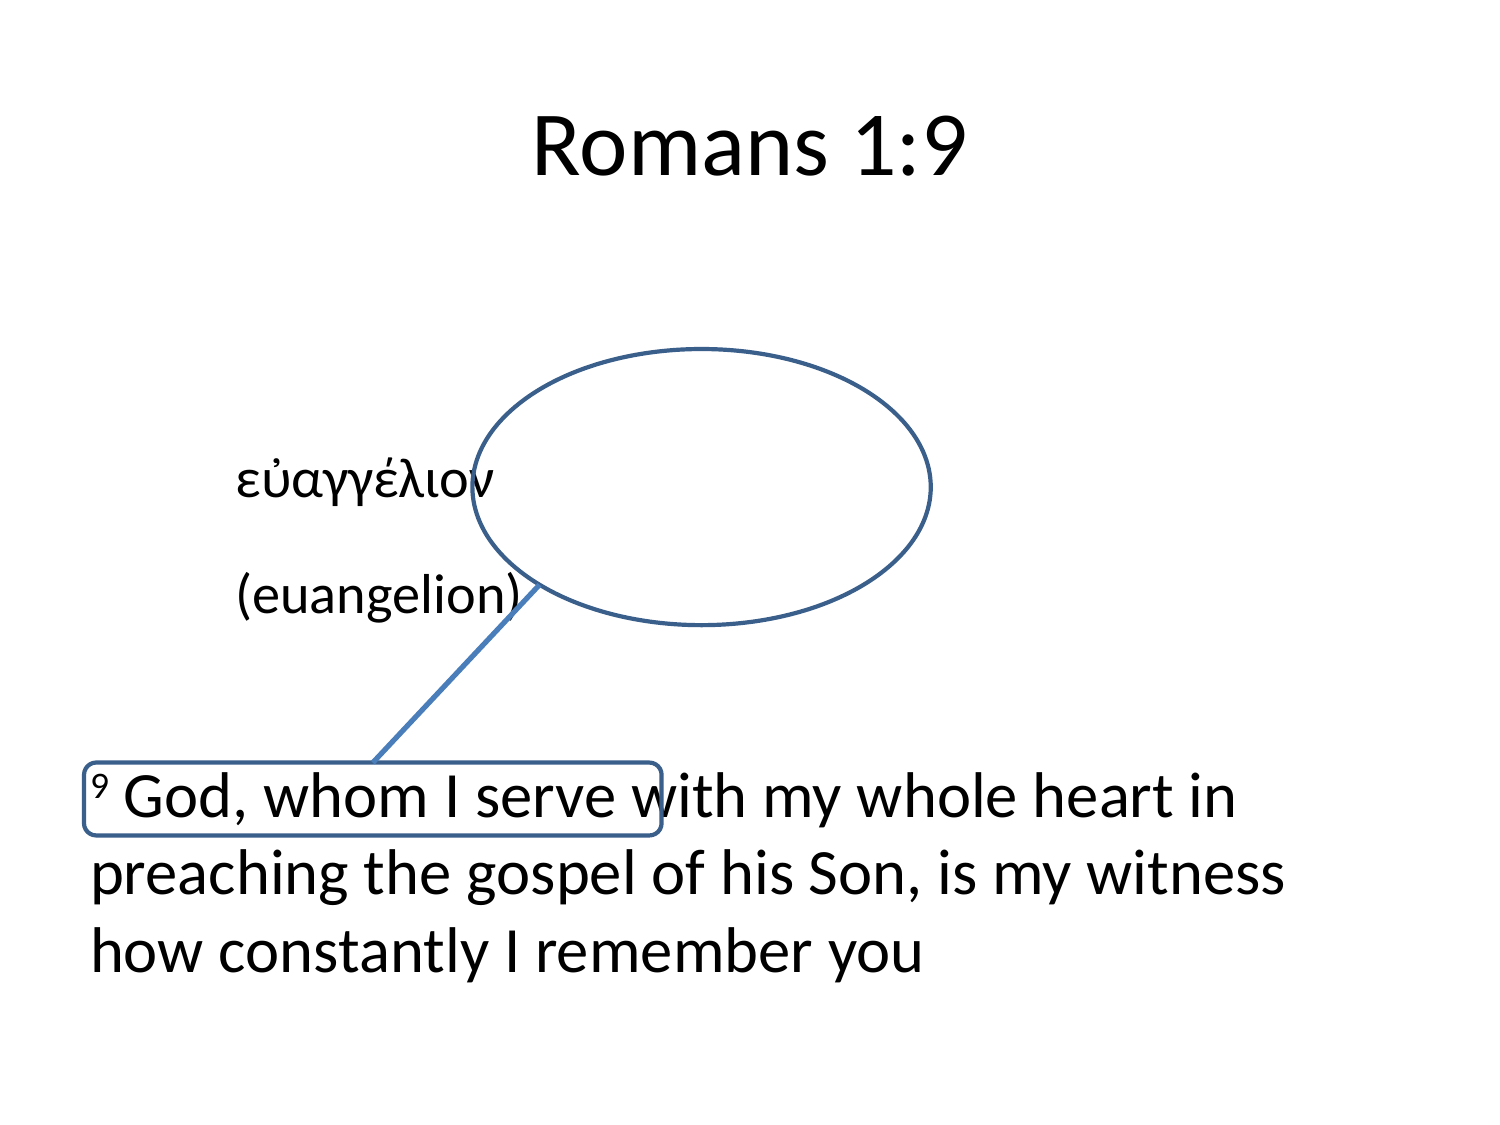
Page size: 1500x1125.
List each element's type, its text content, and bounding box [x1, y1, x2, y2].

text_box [372, 584, 540, 763]
list εὐαγγέλιον (euangelion) 9 God, whom I serve with my whole heart in preaching the gospel of his Son, is my witness how constantly I remember you [75, 256, 1425, 999]
text_box [81, 760, 664, 838]
text_box [470, 346, 933, 628]
title Romans 1:9 [75, 45, 1425, 233]
